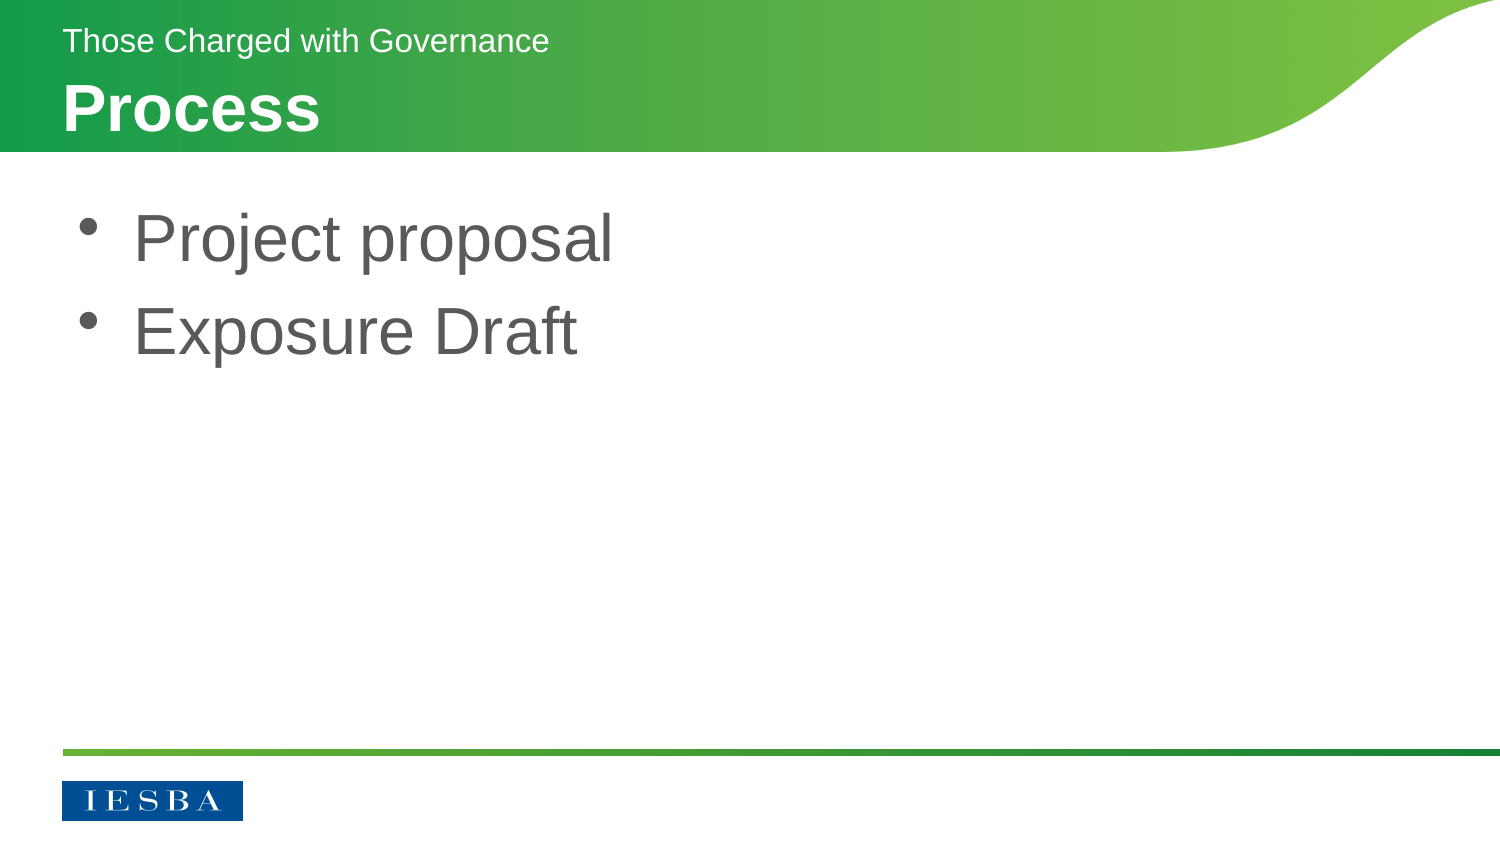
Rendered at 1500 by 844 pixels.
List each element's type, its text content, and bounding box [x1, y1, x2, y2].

title Process [62, 71, 1300, 138]
picture [0, 0, 1497, 152]
list Project proposal Exposure Draft [62, 187, 1450, 694]
picture [62, 781, 243, 821]
subtitle Those Charged with Governance [62, 18, 675, 72]
